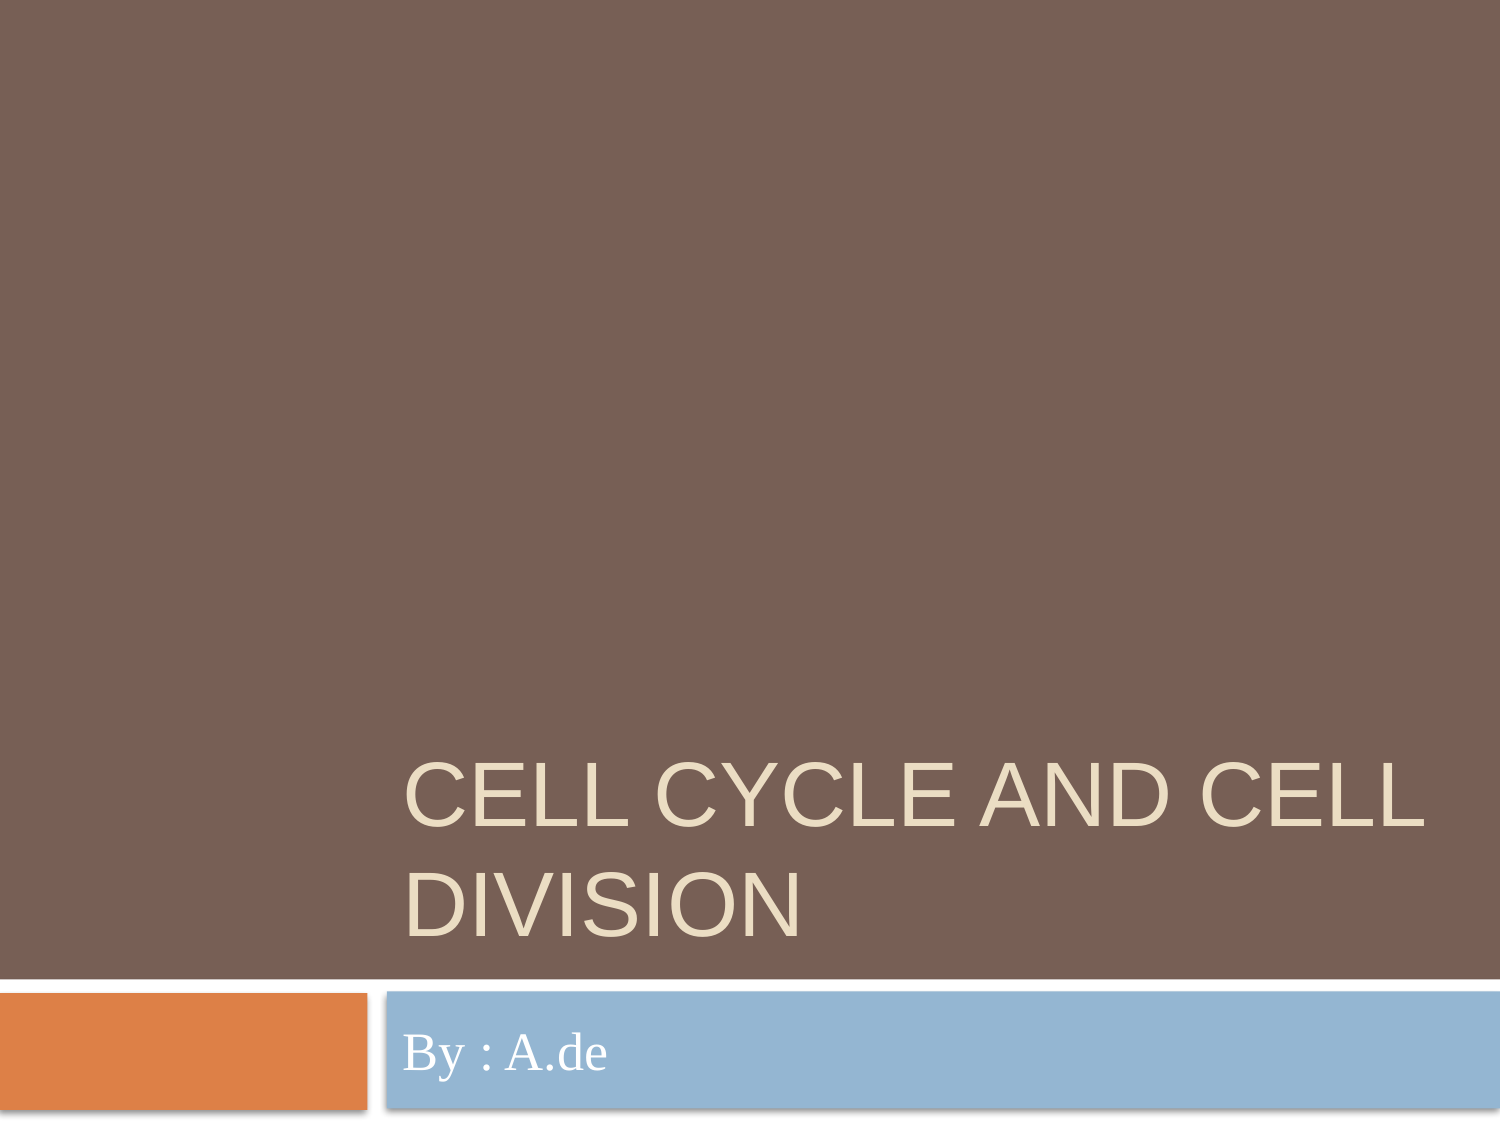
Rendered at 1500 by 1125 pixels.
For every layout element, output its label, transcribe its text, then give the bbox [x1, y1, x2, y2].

subtitle By : A.de [387, 992, 1488, 1105]
title Cell cycle and cell division [387, 662, 1450, 963]
